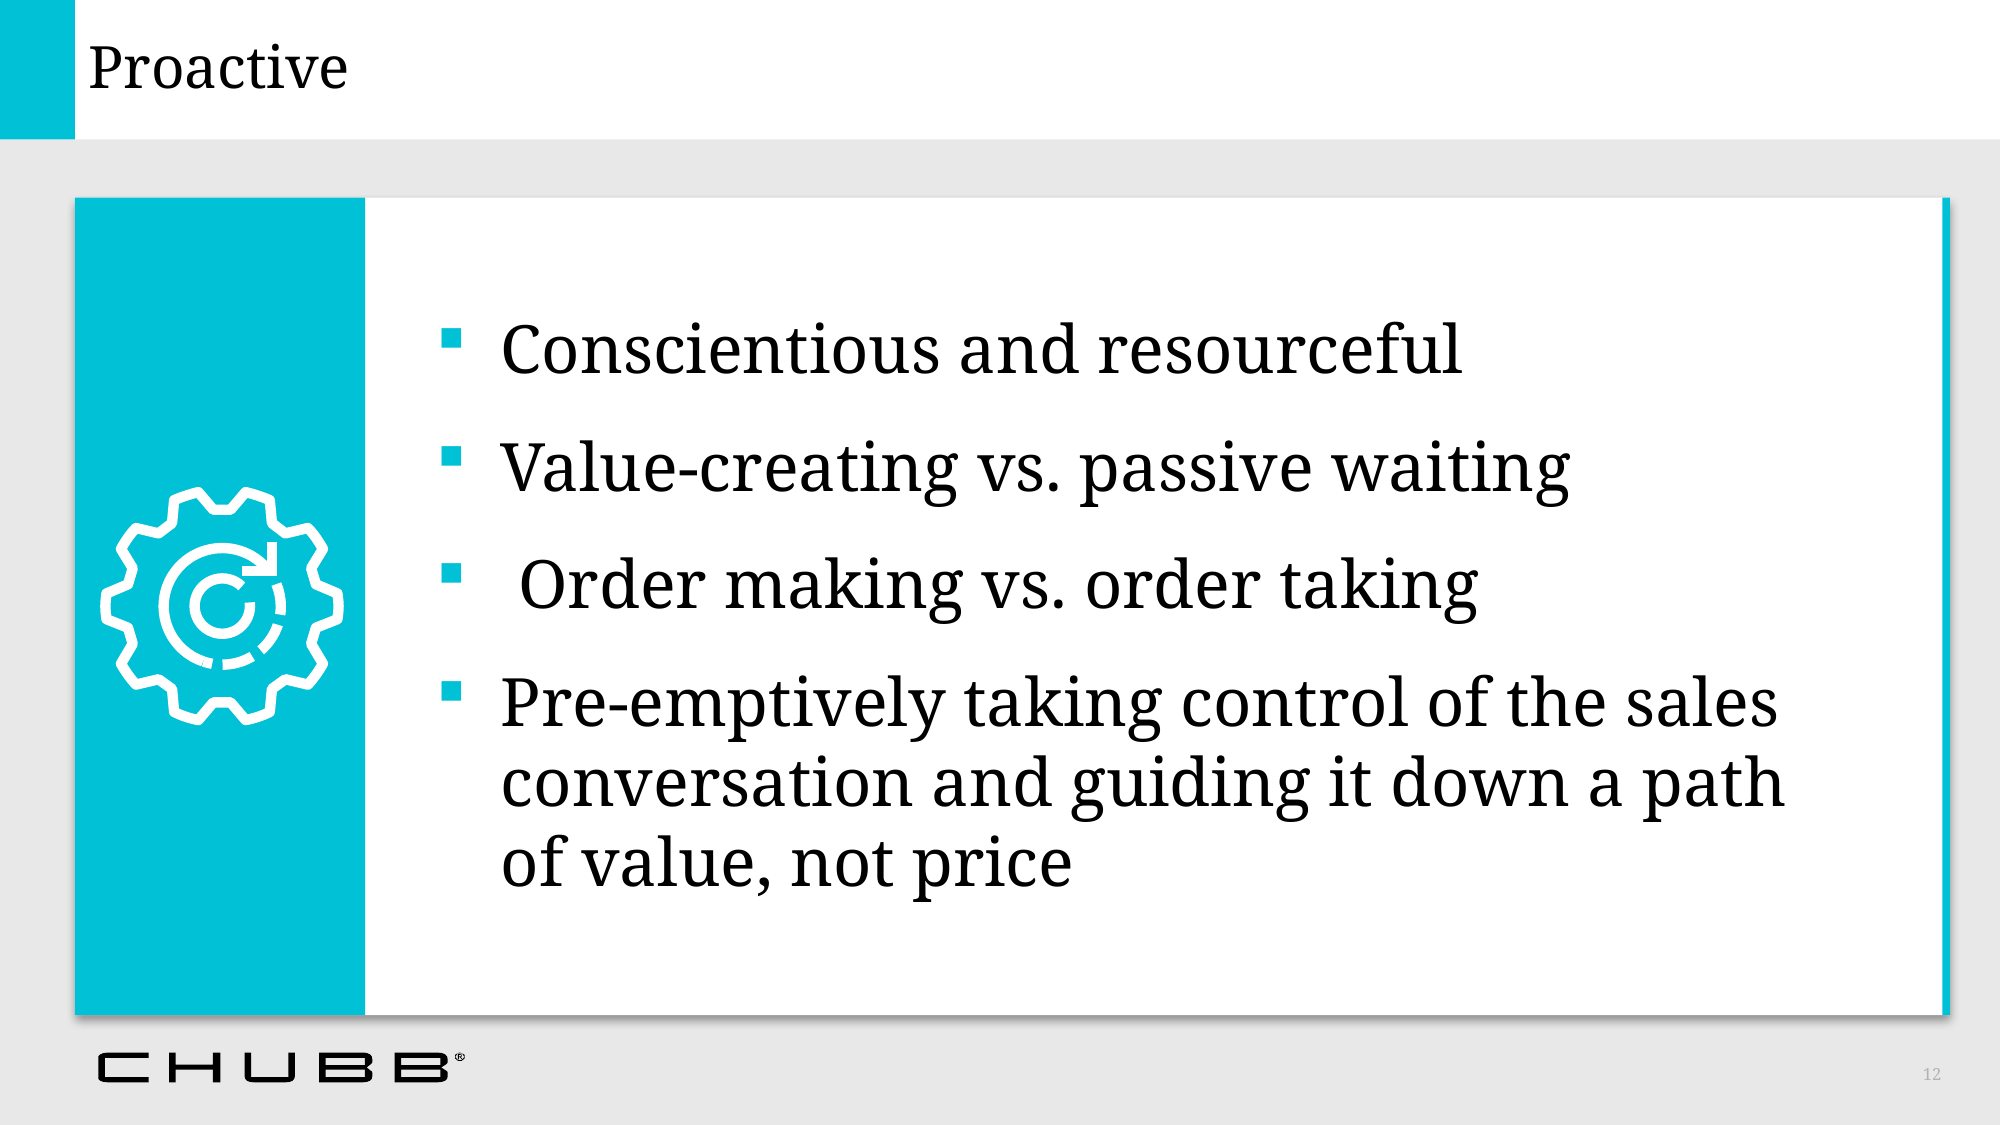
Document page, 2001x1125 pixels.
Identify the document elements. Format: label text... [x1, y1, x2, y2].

title Proactive [73, 14, 1799, 126]
text_box Conscientious and resourceful Value-creating vs. passive waiting Order making vs. order taking Pre-emptively taking control of the sales conversation and guiding it down a path of value, not price [402, 299, 1893, 907]
slide_number 12 [1849, 1033, 1957, 1094]
text_box [366, 197, 1941, 1016]
text_box [1941, 197, 1951, 1016]
text_box [74, 197, 366, 1016]
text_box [100, 487, 343, 726]
